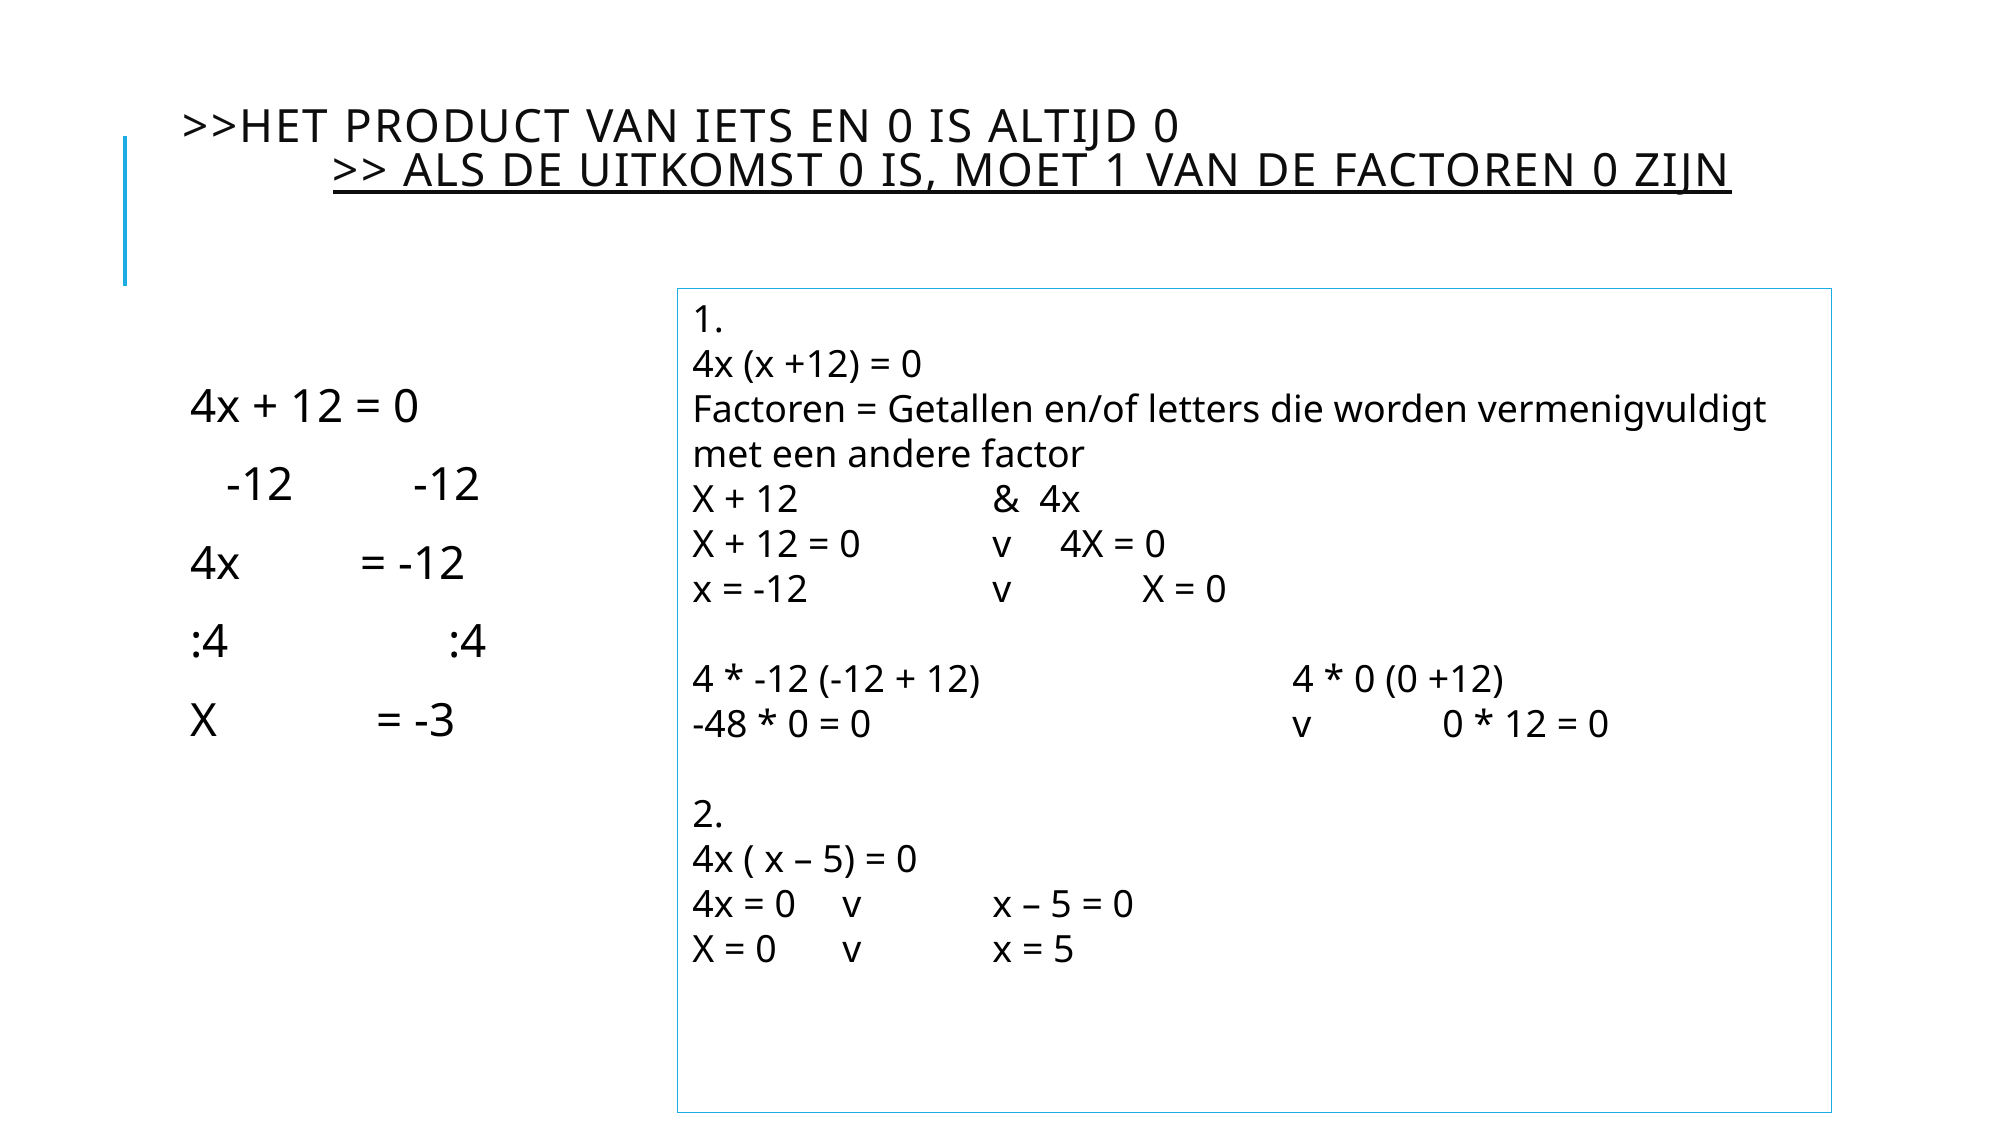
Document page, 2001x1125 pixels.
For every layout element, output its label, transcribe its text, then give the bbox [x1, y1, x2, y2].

title >>Het product van iets en 0 is altijd 0 >> Als de uitkomst 0 is, moet 1 van de factoren 0 zijn [168, 96, 1763, 342]
text_box 1. 4x (x +12) = 0 Factoren = Getallen en/of letters die worden vermenigvuldigt met een andere factor X + 12 & 4x X + 12 = 0 v 4X = 0 x = -12 v X = 0 4 * -12 (-12 + 12) 4 * 0 (0 +12) -48 * 0 = 0 v 0 * 12 = 0 2. 4x ( x – 5) = 0 4x = 0 v x – 5 = 0 X = 0 v x = 5 [677, 288, 1832, 1113]
list 4x + 12 = 0 -12 -12 4x = -12 :4 :4 X = -3 [168, 375, 605, 1035]
